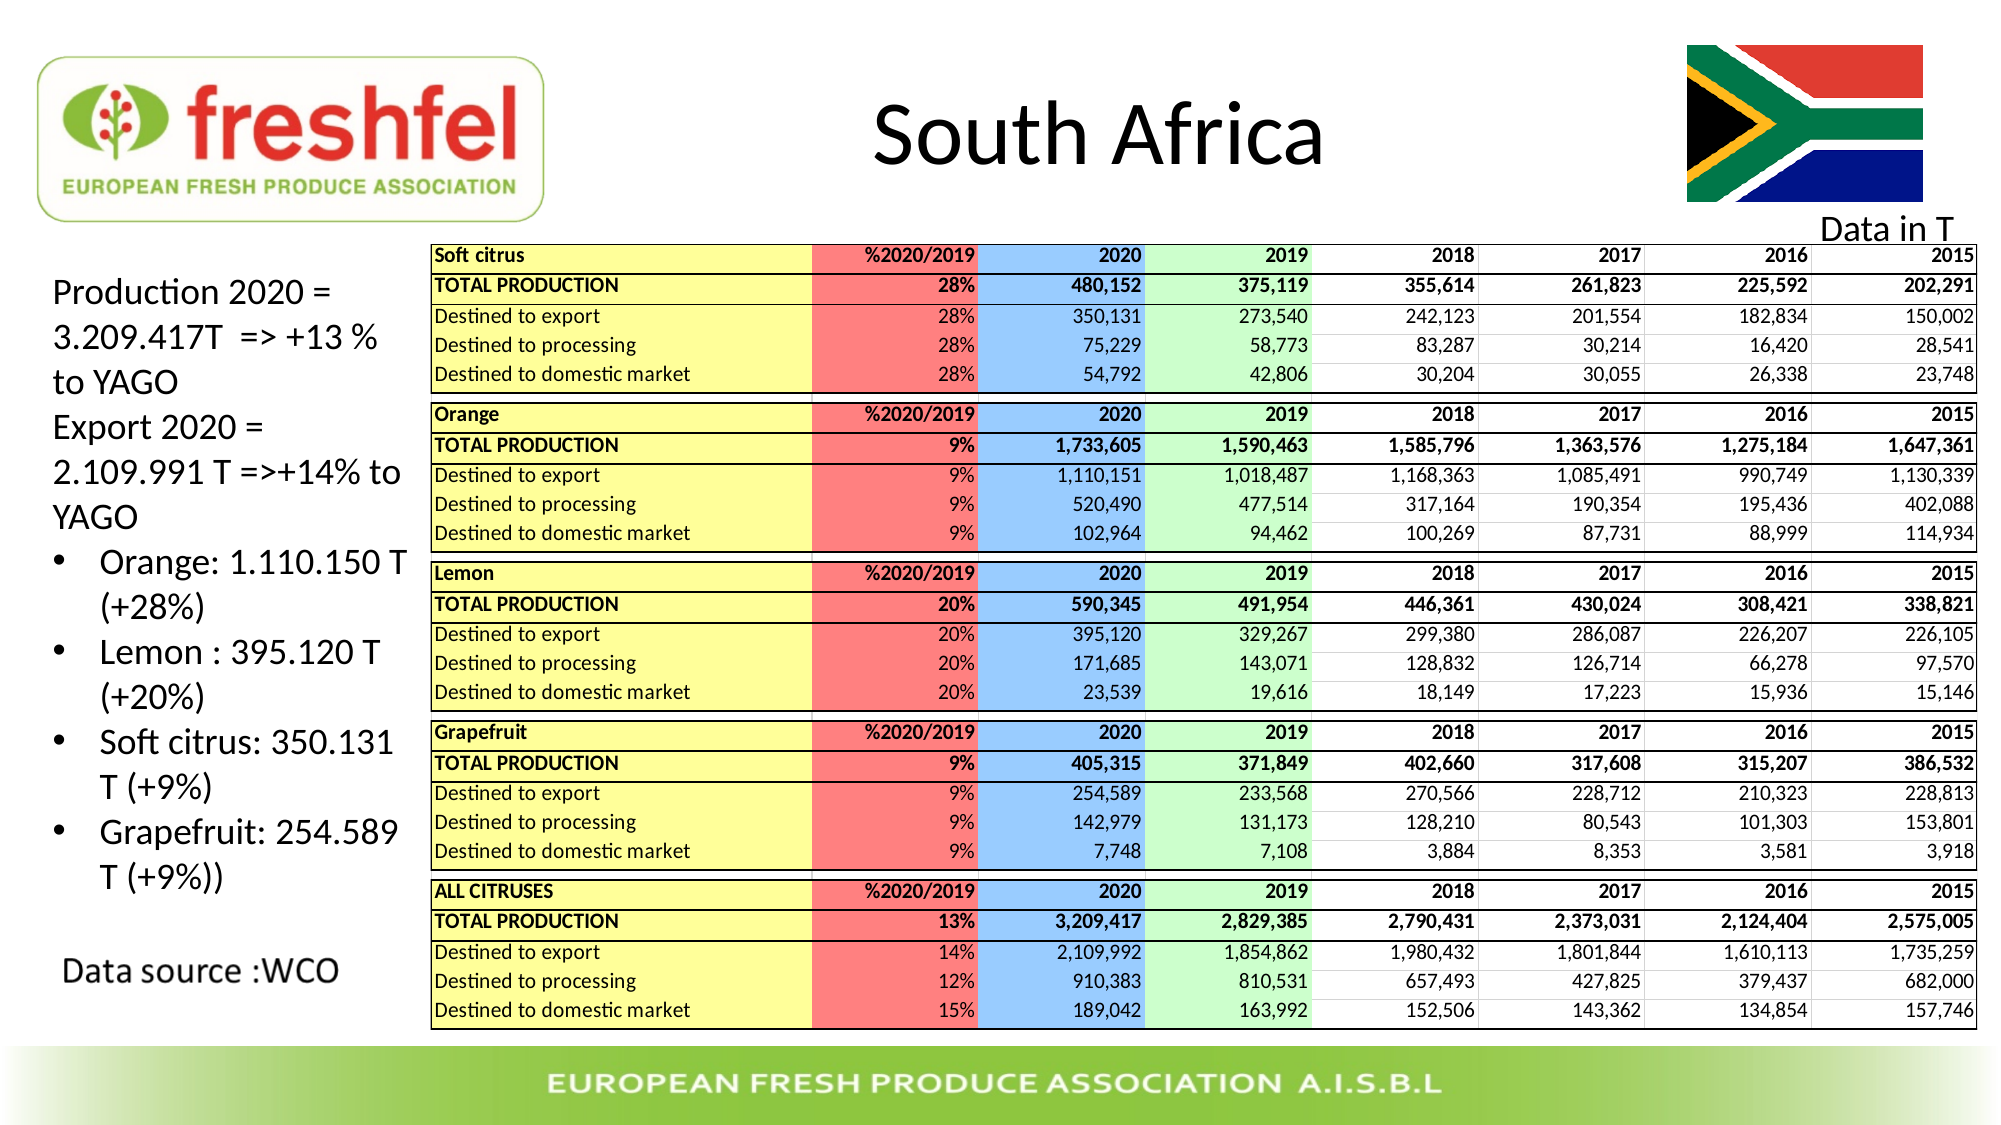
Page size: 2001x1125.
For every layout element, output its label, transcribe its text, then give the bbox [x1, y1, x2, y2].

picture [430, 243, 1979, 1031]
text_box Production 2020 = 3.209.417T => +13 % to YAGO Export 2020 = 2.109.991 T =>+14% to YAGO Orange: 1.110.150 T (+28%) Lemon : 395.120 T (+20%) Soft citrus: 350.131 T (+9%) Grapefruit: 254.589 T (+9%)) [37, 259, 425, 905]
text_box Data in T [1805, 196, 1994, 257]
title South Africa [394, 19, 1806, 237]
picture [37, 934, 420, 1016]
picture [0, 1046, 2000, 1125]
picture [35, 55, 394, 223]
picture [1687, 45, 1923, 202]
